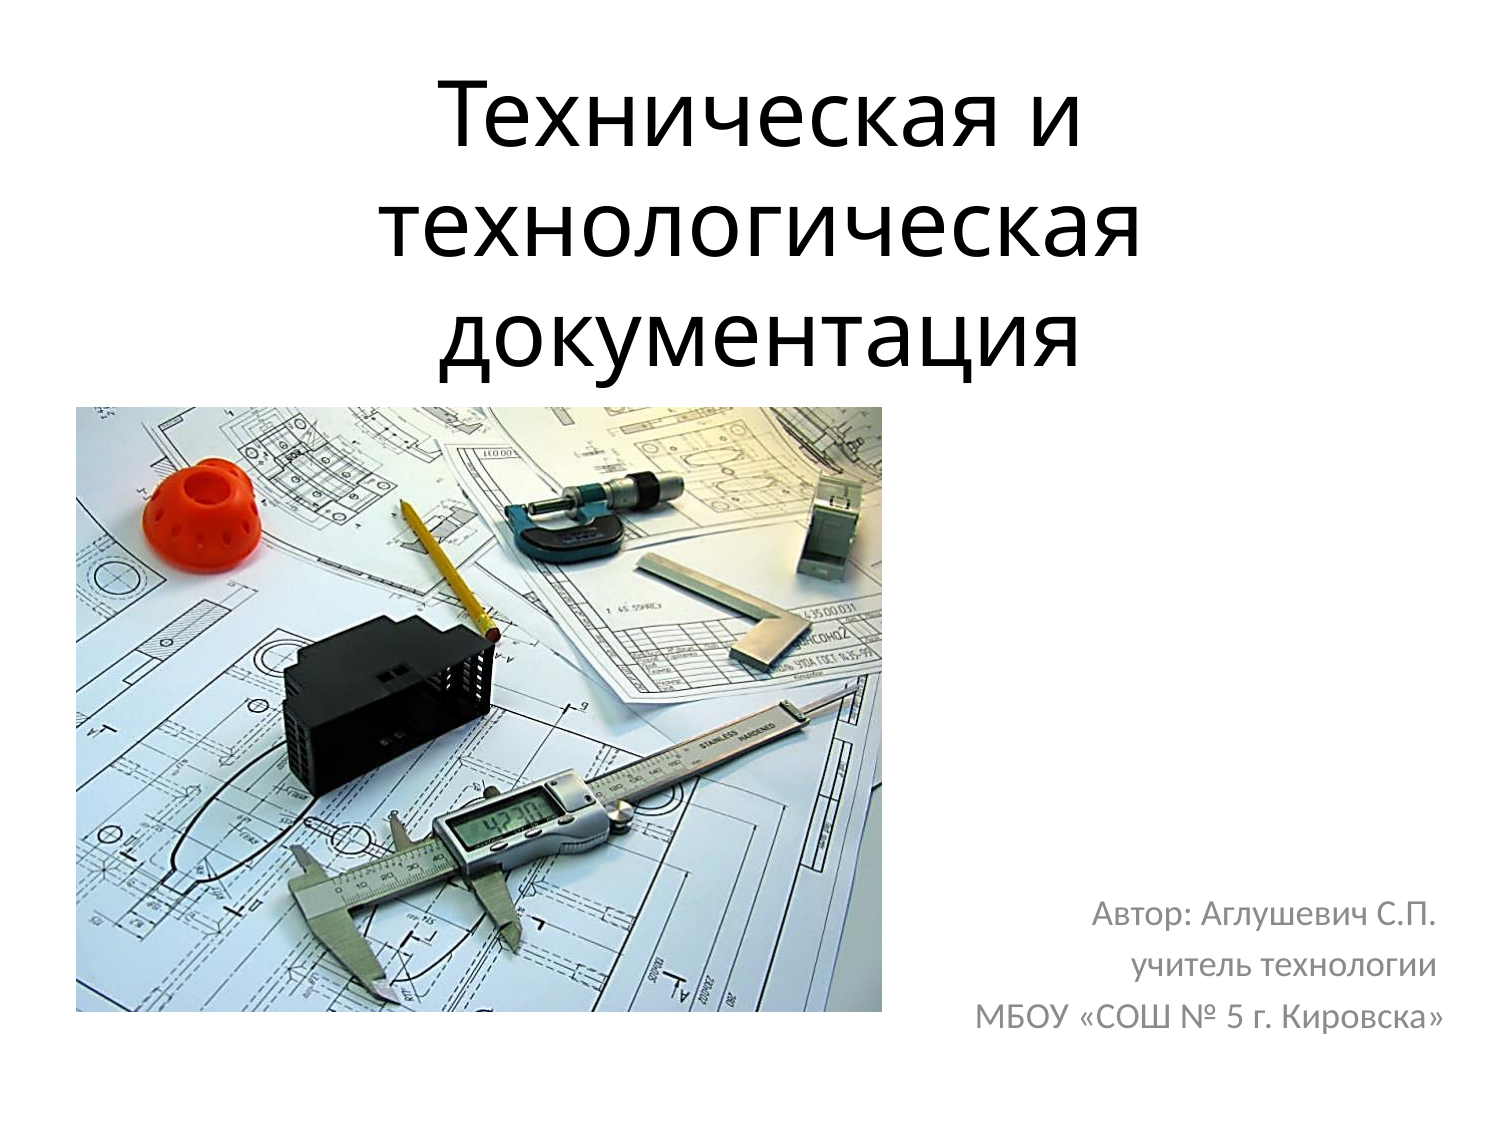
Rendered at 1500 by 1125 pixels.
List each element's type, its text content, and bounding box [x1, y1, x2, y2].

title Техническая и технологическая документация [123, 66, 1399, 374]
picture [76, 407, 883, 1012]
subtitle Автор: Аглушевич С.П. учитель технологии МБОУ «СОШ № 5 г. Кировска» [841, 881, 1461, 1044]
